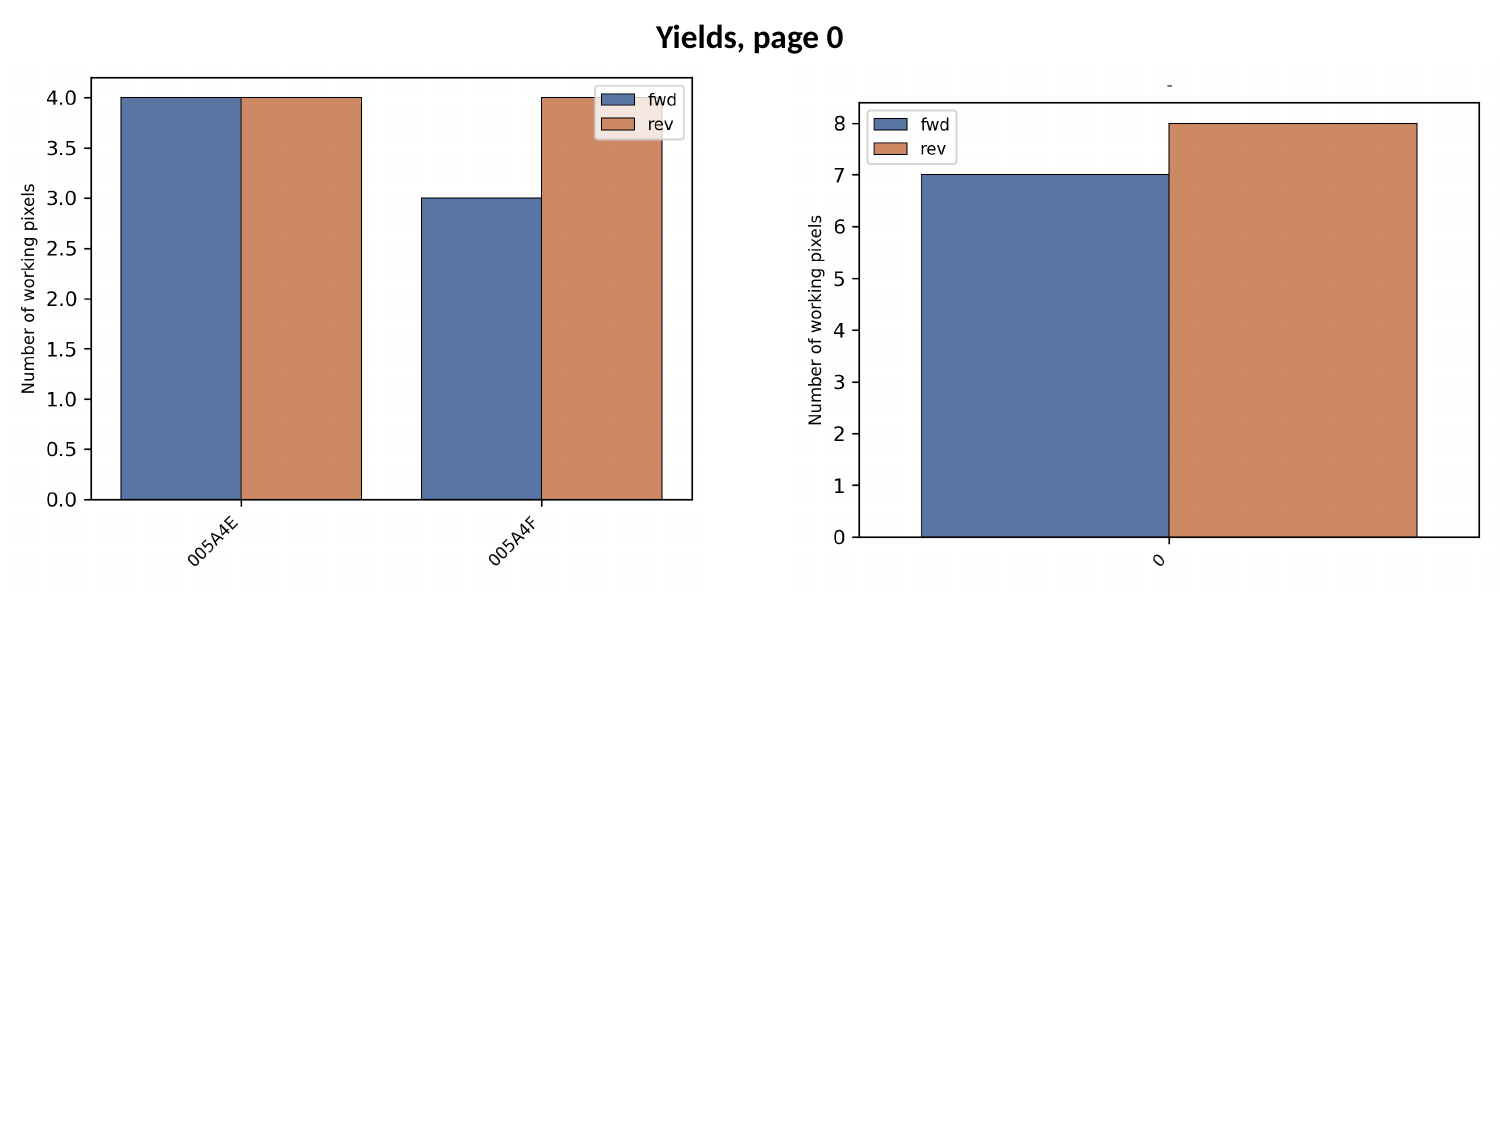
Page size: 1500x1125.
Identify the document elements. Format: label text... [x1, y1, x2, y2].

picture [0, 56, 713, 591]
title Yields, page 0 [0, 0, 1500, 75]
picture [787, 56, 1500, 591]
